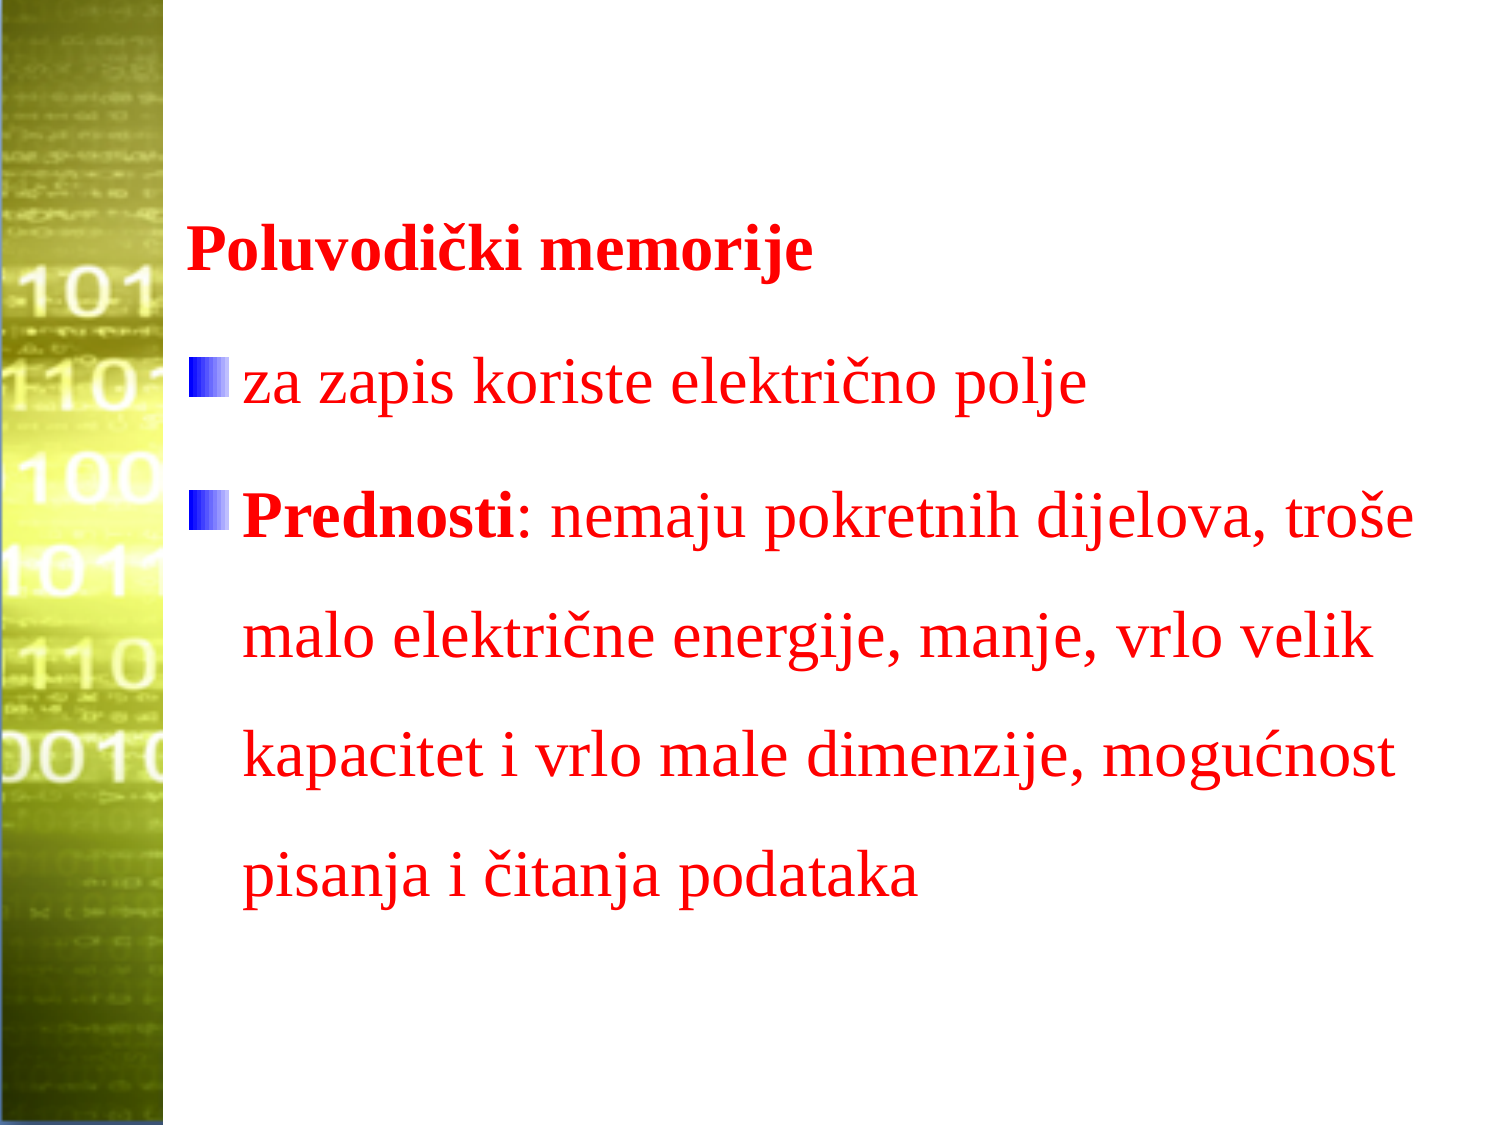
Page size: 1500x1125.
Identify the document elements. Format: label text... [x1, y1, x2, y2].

picture [0, 0, 163, 1125]
picture [186, 353, 233, 401]
list Poluvodički memorije za zapis koriste električno polje Prednosti: nemaju pokretnih dijelova, troše malo električne energije, manje, vrlo velik kapacitet i vrlo male dimenzije, mogućnost pisanja i čitanja podataka [170, 196, 1477, 1006]
picture [186, 486, 233, 534]
